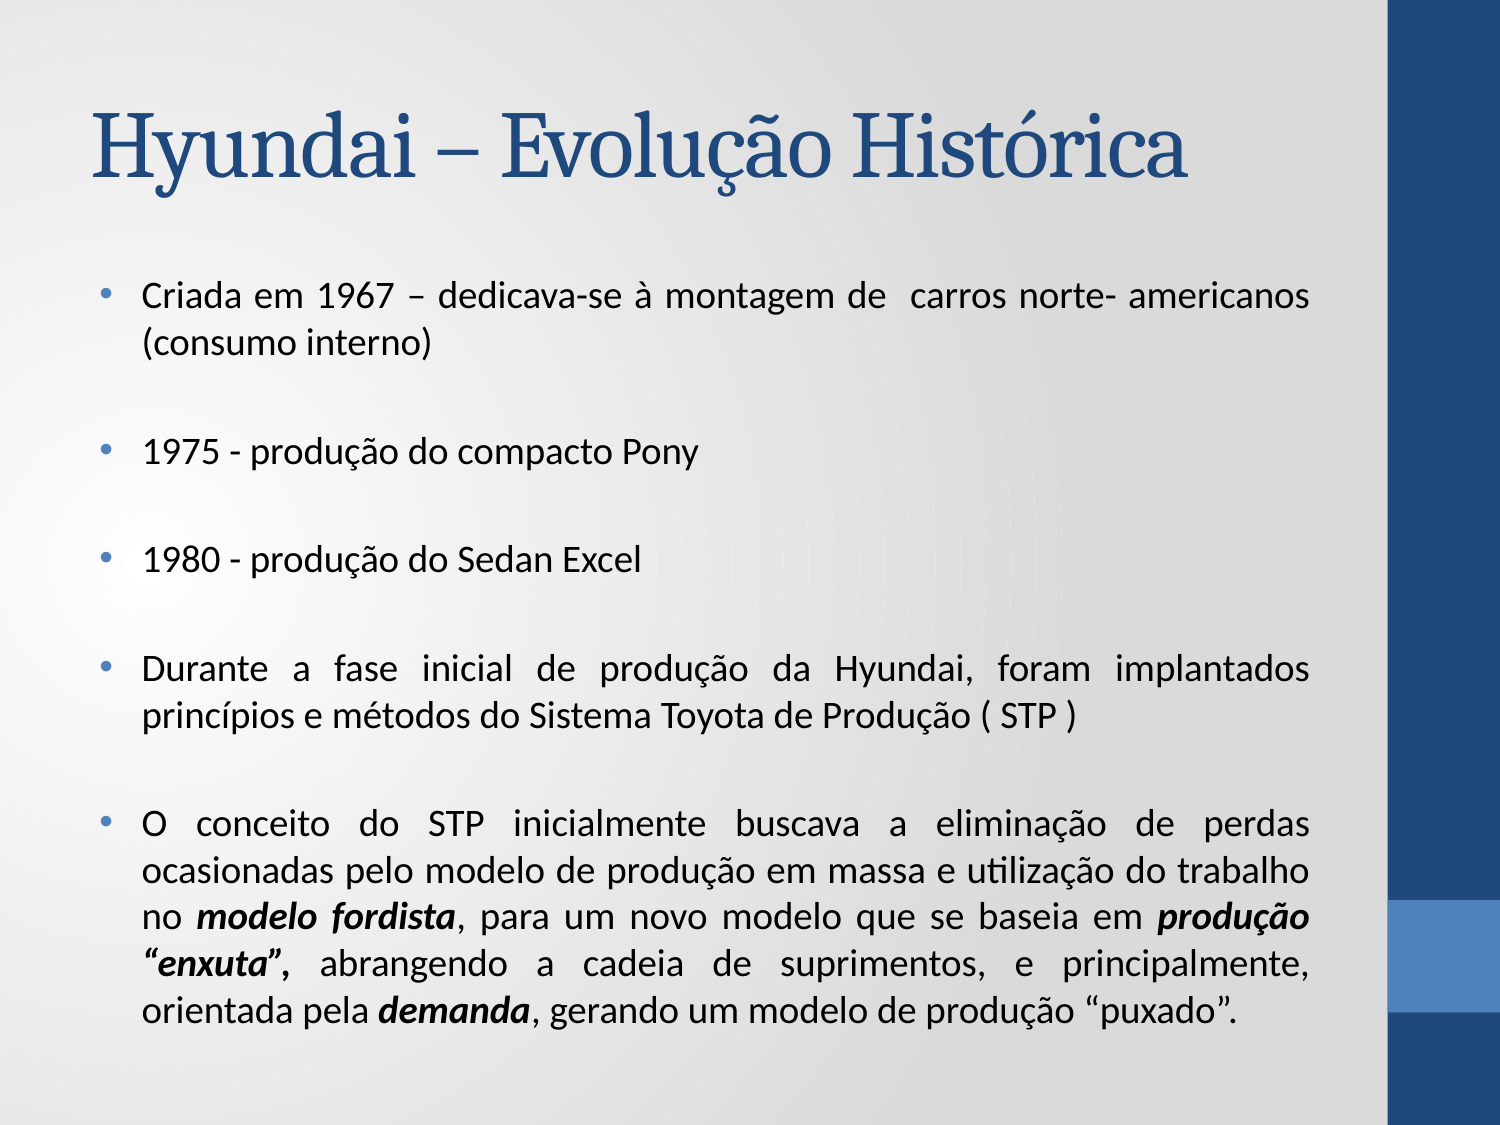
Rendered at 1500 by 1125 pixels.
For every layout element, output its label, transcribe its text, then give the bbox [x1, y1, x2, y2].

title Hyundai – Evolução Histórica [75, 45, 1325, 233]
list Criada em 1967 – dedicava-se à montagem de carros norte- americanos (consumo interno) 1975 - produção do compacto Pony 1980 - produção do Sedan Excel Durante a fase inicial de produção da Hyundai, foram implantados princípios e métodos do Sistema Toyota de Produção ( STP ) O conceito do STP inicialmente buscava a eliminação de perdas ocasionadas pelo modelo de produção em massa e utilização do trabalho no modelo fordista, para um novo modelo que se baseia em produção “enxuta”, abrangendo a cadeia de suprimentos, e principalmente, orientada pela demanda, gerando um modelo de produção “puxado”. [75, 262, 1325, 1050]
